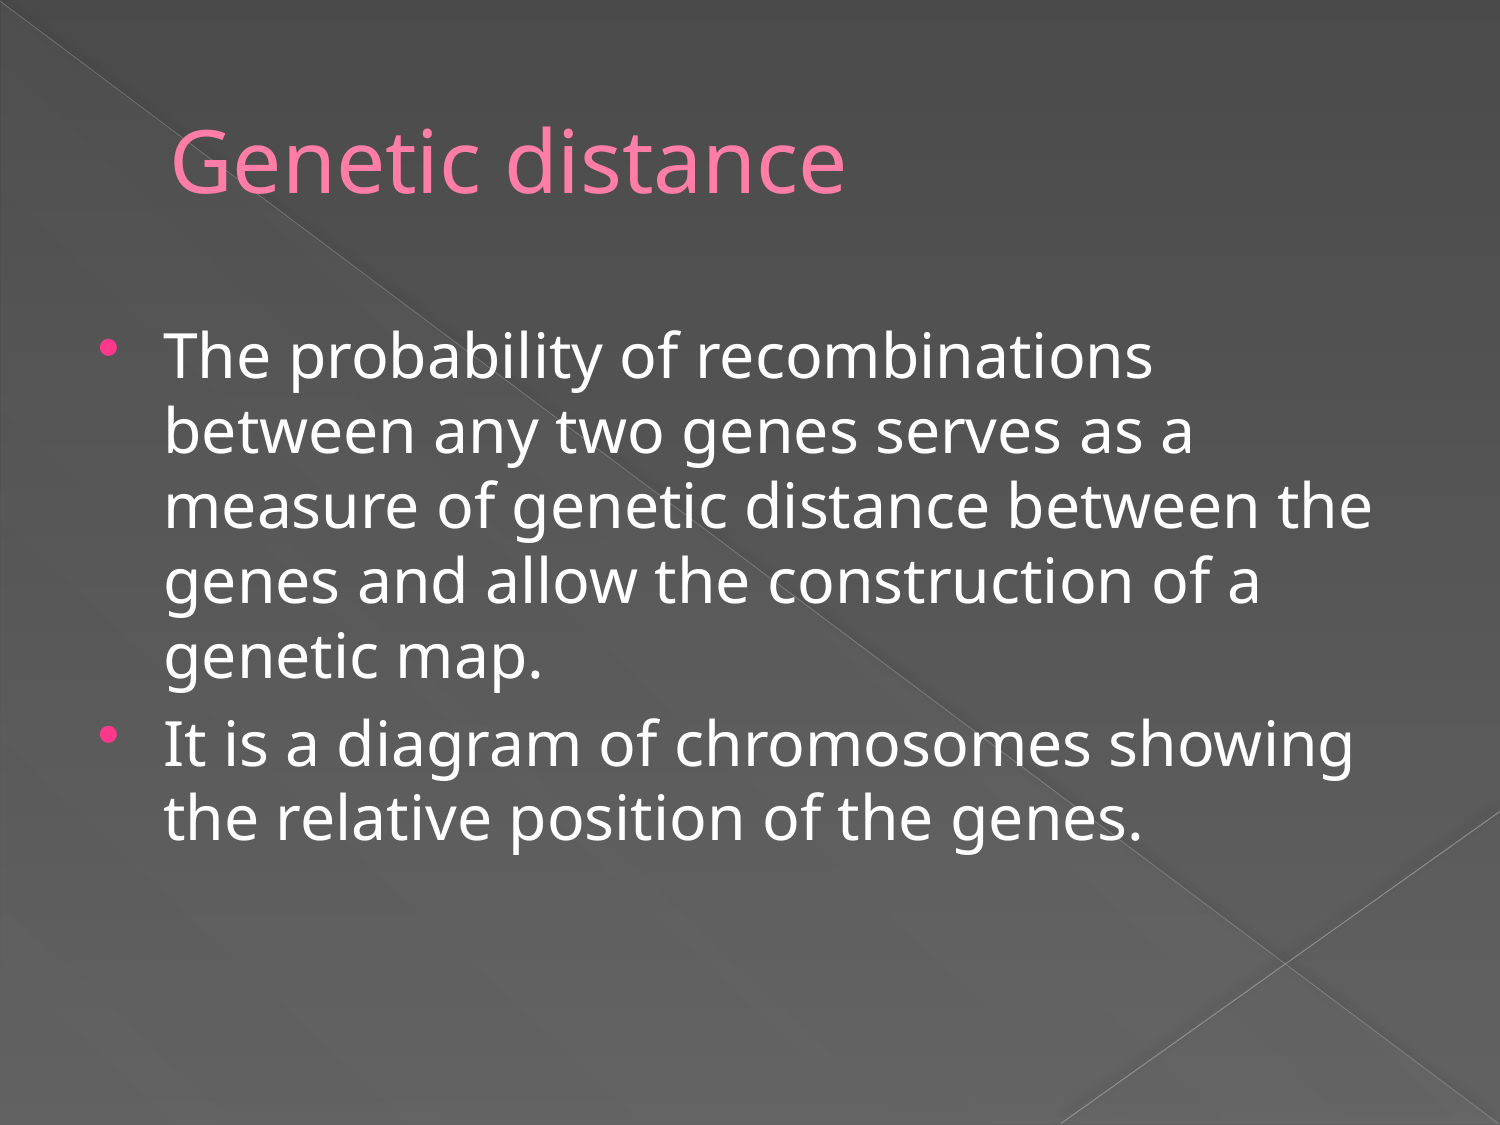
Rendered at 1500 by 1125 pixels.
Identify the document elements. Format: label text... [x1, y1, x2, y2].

title Genetic distance [75, 43, 1425, 274]
list The probability of recombinations between any two genes serves as a measure of genetic distance between the genes and allow the construction of a genetic map. It is a diagram of chromosomes showing the relative position of the genes. [75, 308, 1425, 1059]
